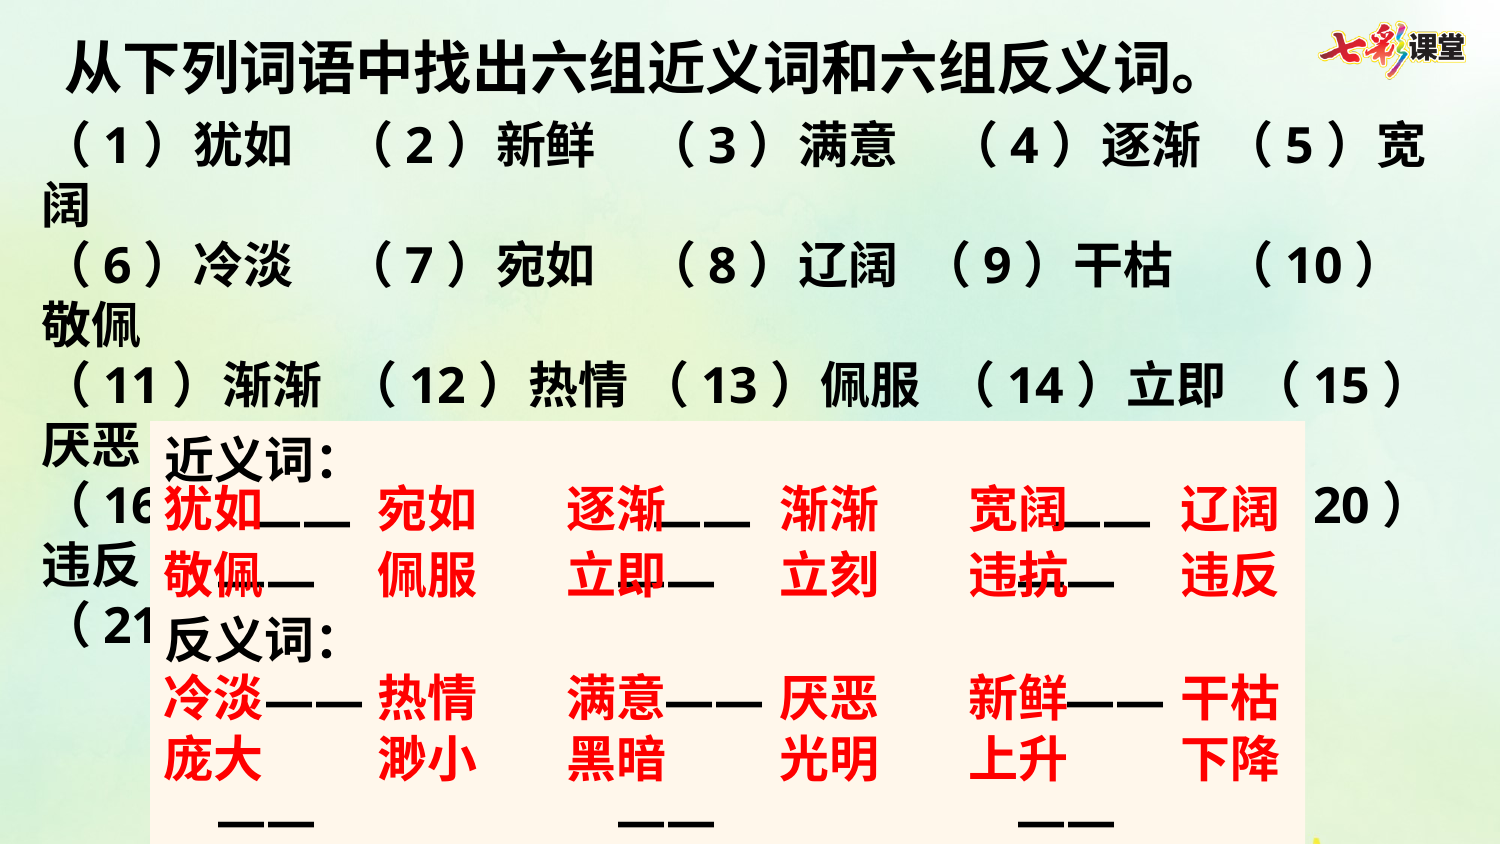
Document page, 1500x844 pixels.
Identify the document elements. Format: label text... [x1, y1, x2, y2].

text_box 敬佩 [148, 535, 309, 611]
text_box 满意 [551, 659, 713, 719]
text_box 冷淡 [148, 659, 309, 719]
text_box 光明 [764, 719, 925, 795]
text_box 热情 [362, 659, 524, 719]
text_box 上升 [953, 719, 1114, 795]
text_box 违反 [1166, 535, 1327, 611]
text_box 近义词： —— —— —— —— —— —— 反义词： —— —— —— —— —— —— [150, 421, 1306, 844]
text_box 佩服 [362, 535, 524, 611]
text_box 新鲜 [953, 659, 1114, 719]
text_box 干枯 [1166, 659, 1327, 719]
text_box 渺小 [362, 719, 524, 795]
text_box 违抗 [953, 535, 1114, 611]
text_box 下降 [1166, 719, 1327, 795]
picture [0, 0, 1500, 844]
text_box 渐渐 [764, 470, 925, 535]
text_box 犹如 [148, 470, 309, 535]
text_box 辽阔 [1166, 470, 1327, 535]
text_box 立即 [551, 535, 713, 611]
text_box （1）犹如 （2）新鲜 （3）满意 （4）逐渐 （5）宽阔 （6）冷淡 （7）宛如 （8）辽阔 （9）干枯 （10）敬佩 （11）渐渐 （12）热情 （13）佩服 （14）立即 （15）厌恶 （16）立刻 （17）违抗 （18）庞大 （19）黑暗 （20）违反 （21）上升 （22）光明 （23）下降 （24）渺小 [26, 106, 1456, 661]
text_box 逐渐 [551, 470, 713, 535]
text_box 宽阔 [953, 470, 1114, 535]
text_box 庞大 [148, 719, 309, 795]
text_box 从下列词语中找出六组近义词和六组反义词。 [49, 23, 1267, 106]
text_box 立刻 [764, 535, 925, 611]
text_box 黑暗 [551, 719, 713, 795]
text_box 宛如 [362, 470, 524, 535]
text_box 厌恶 [764, 659, 925, 719]
